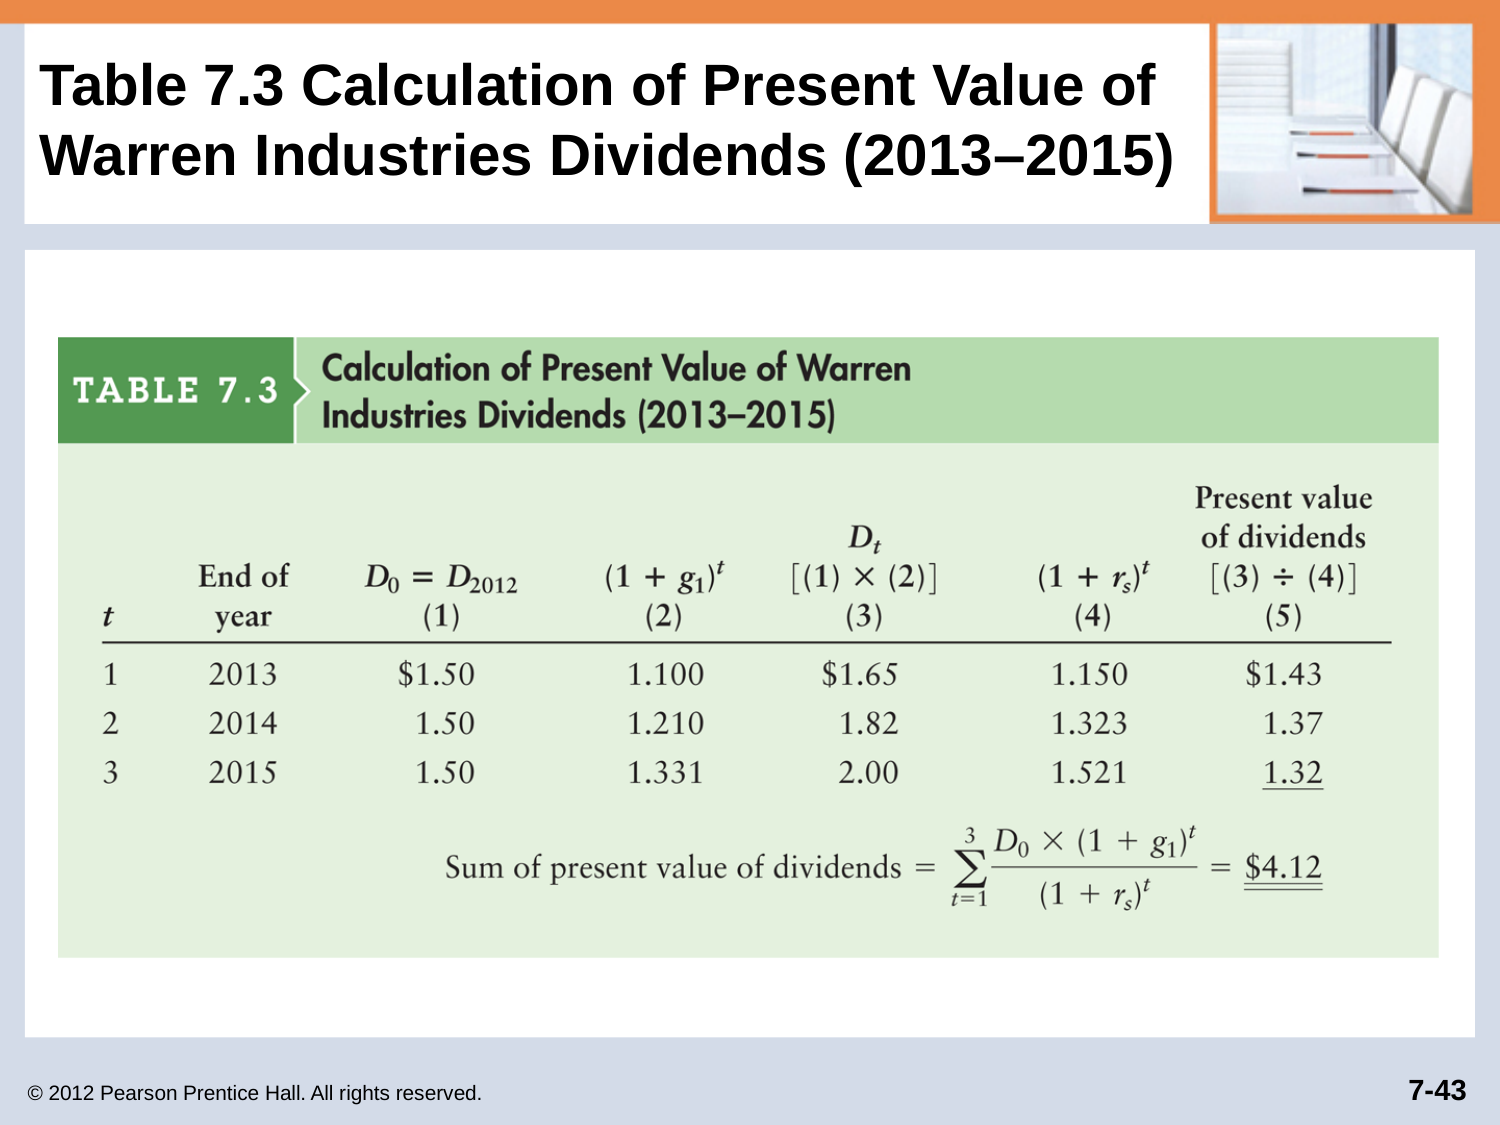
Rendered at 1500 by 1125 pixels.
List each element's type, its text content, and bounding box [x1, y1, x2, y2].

footer © 2012 Pearson Prentice Hall. All rights reserved. [12, 1037, 938, 1113]
picture [0, 0, 1500, 224]
slide_number 7-43 [1331, 1038, 1482, 1114]
picture [58, 337, 1442, 960]
title Table 7.3 Calculation of Present Value of Warren Industries Dividends (2013–2015) [24, 39, 1201, 195]
